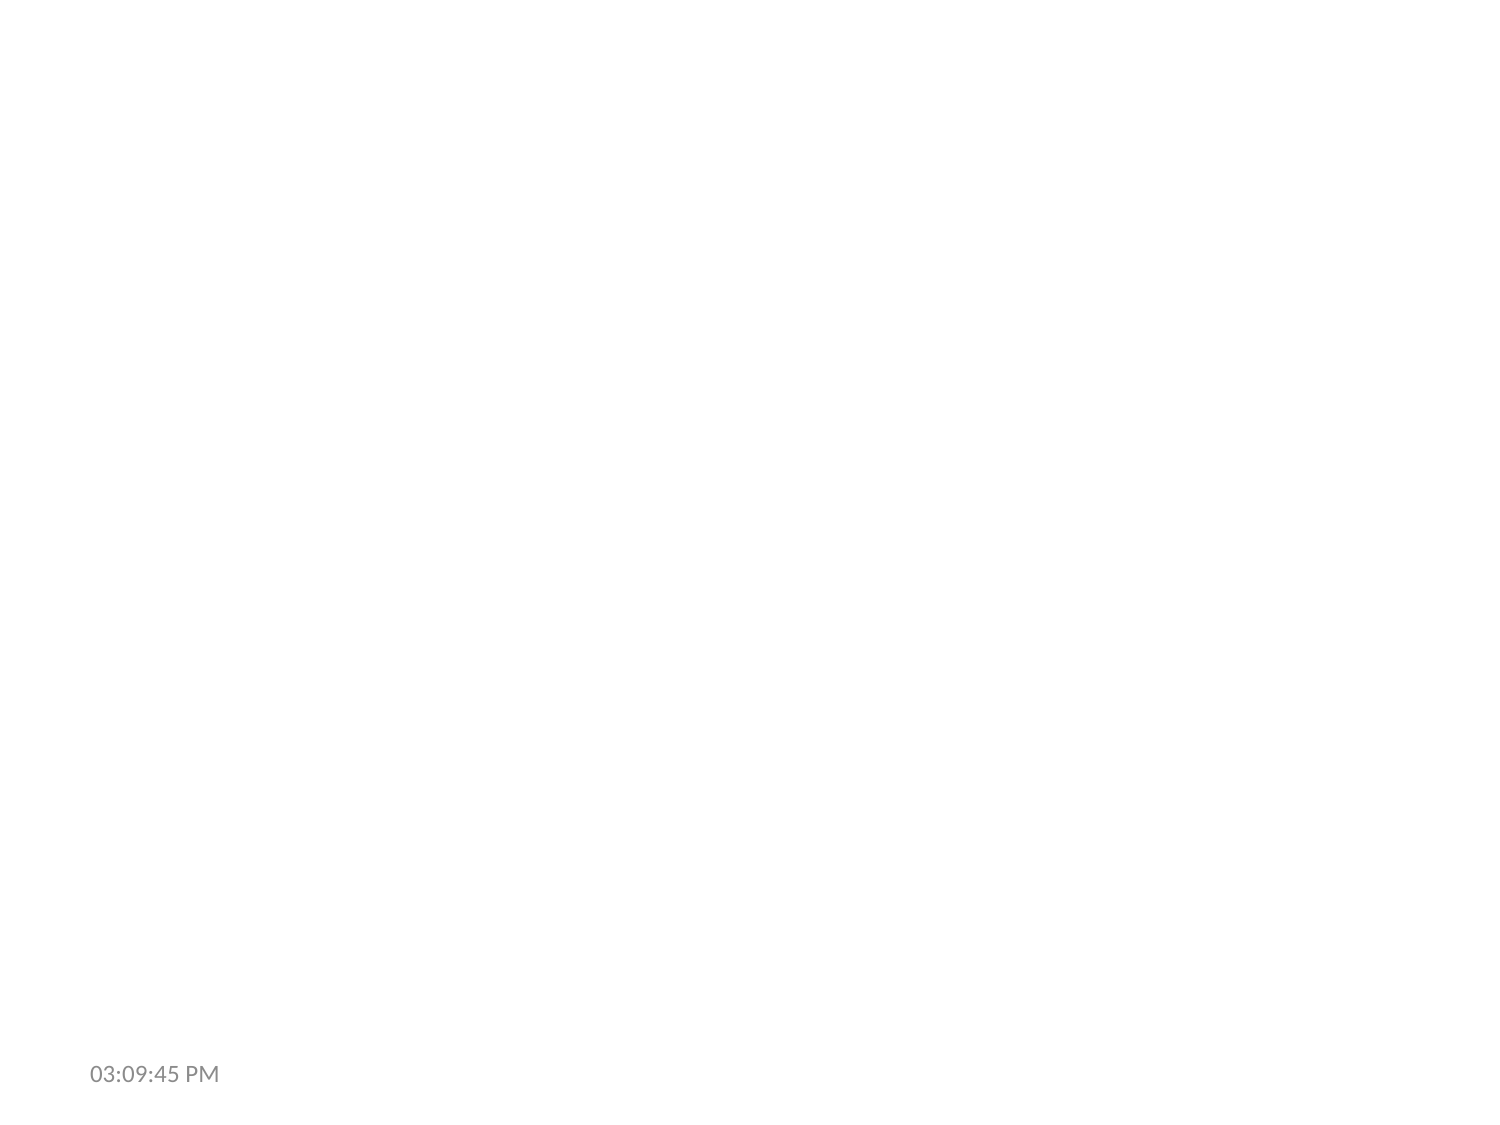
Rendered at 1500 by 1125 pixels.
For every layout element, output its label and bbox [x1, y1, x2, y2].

slide_number [75, 1042, 425, 1103]
